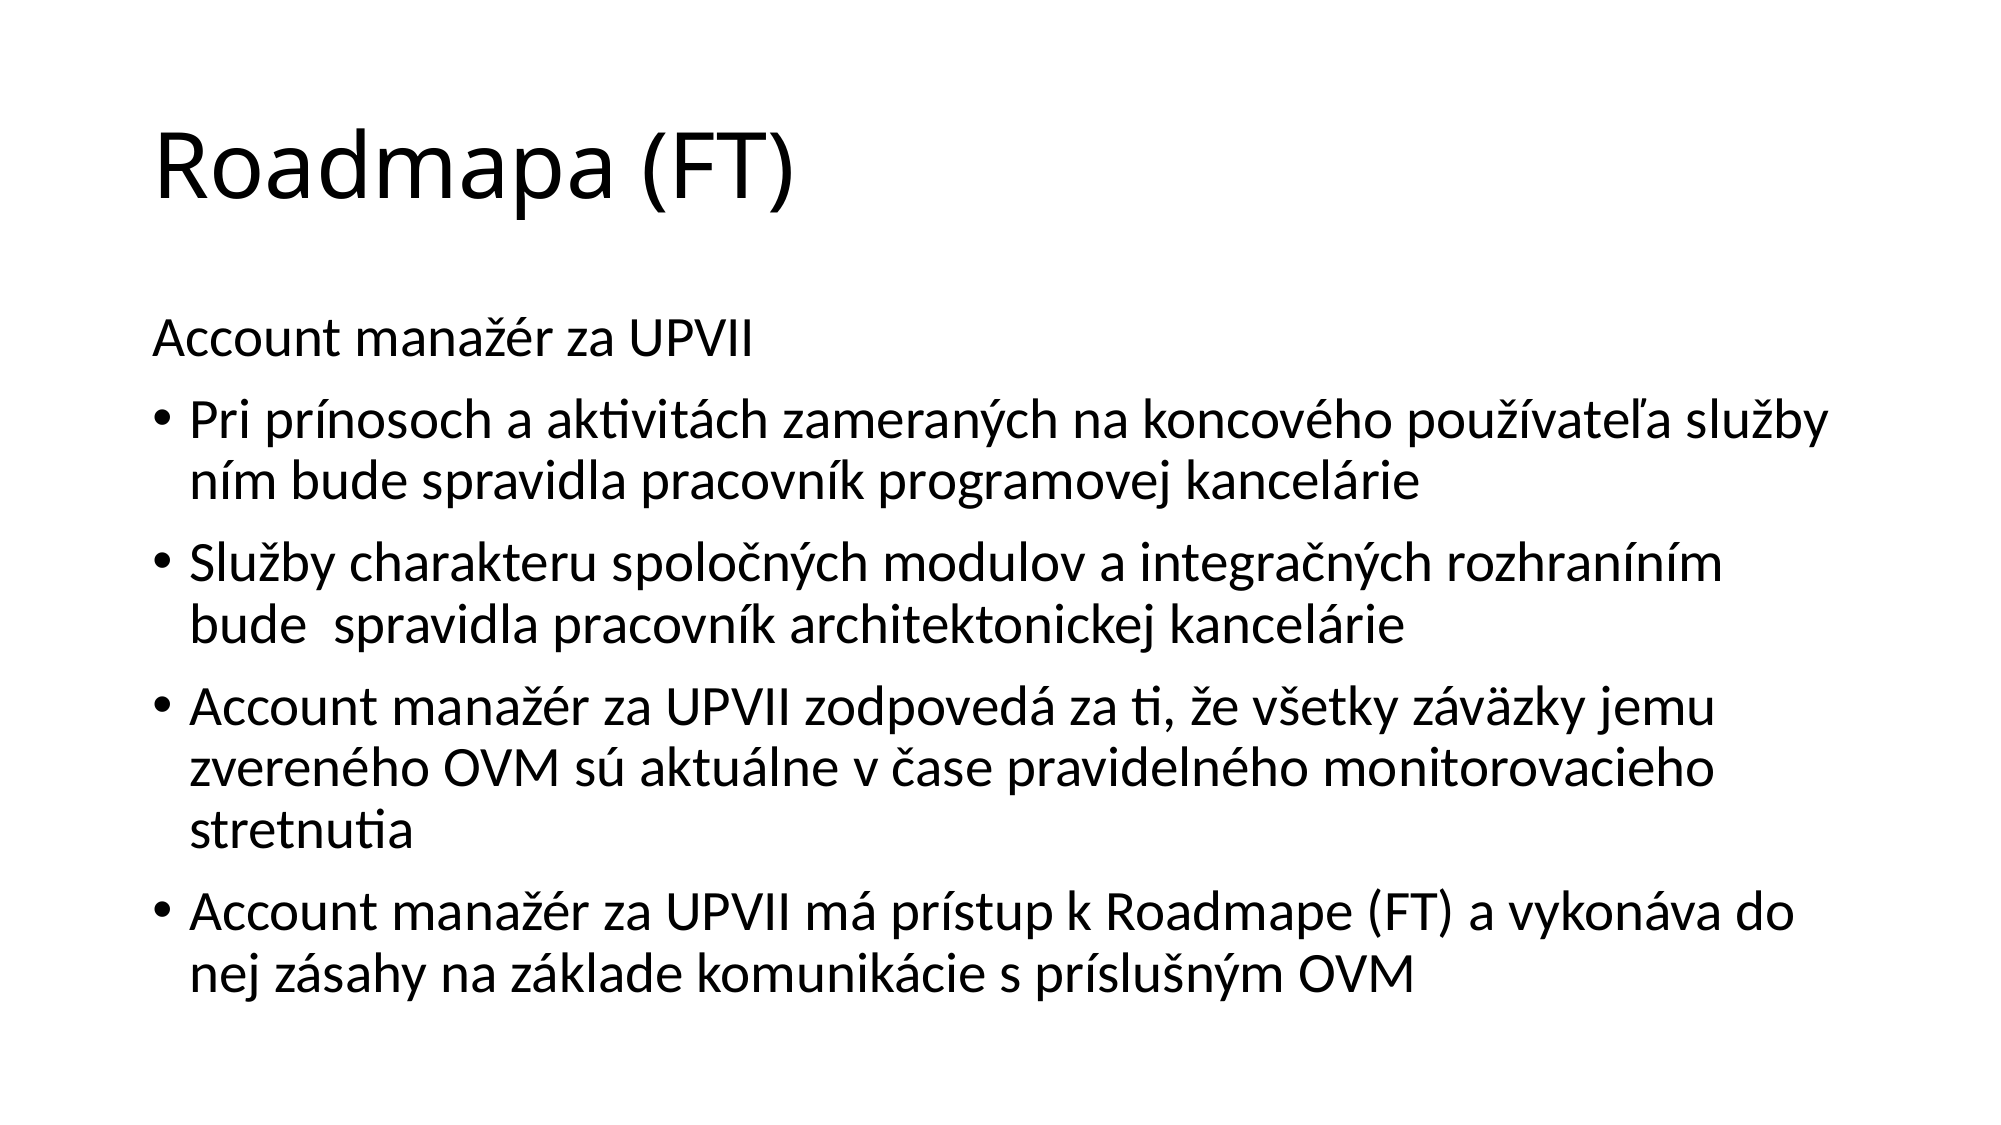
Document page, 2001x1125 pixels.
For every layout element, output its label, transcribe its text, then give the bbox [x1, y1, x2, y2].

title Roadmapa (FT) [137, 59, 1863, 278]
list Account manažér za UPVII Pri prínosoch a aktivitách zameraných na koncového používateľa služby ním bude spravidla pracovník programovej kancelárie Služby charakteru spoločných modulov a integračných rozhraníním bude spravidla pracovník architektonickej kancelárie Account manažér za UPVII zodpovedá za ti, že všetky záväzky jemu zvereného OVM sú aktuálne v čase pravidelného monitorovacieho stretnutia Account manažér za UPVII má prístup k Roadmape (FT) a vykonáva do nej zásahy na základe komunikácie s príslušným OVM [137, 299, 1863, 1014]
